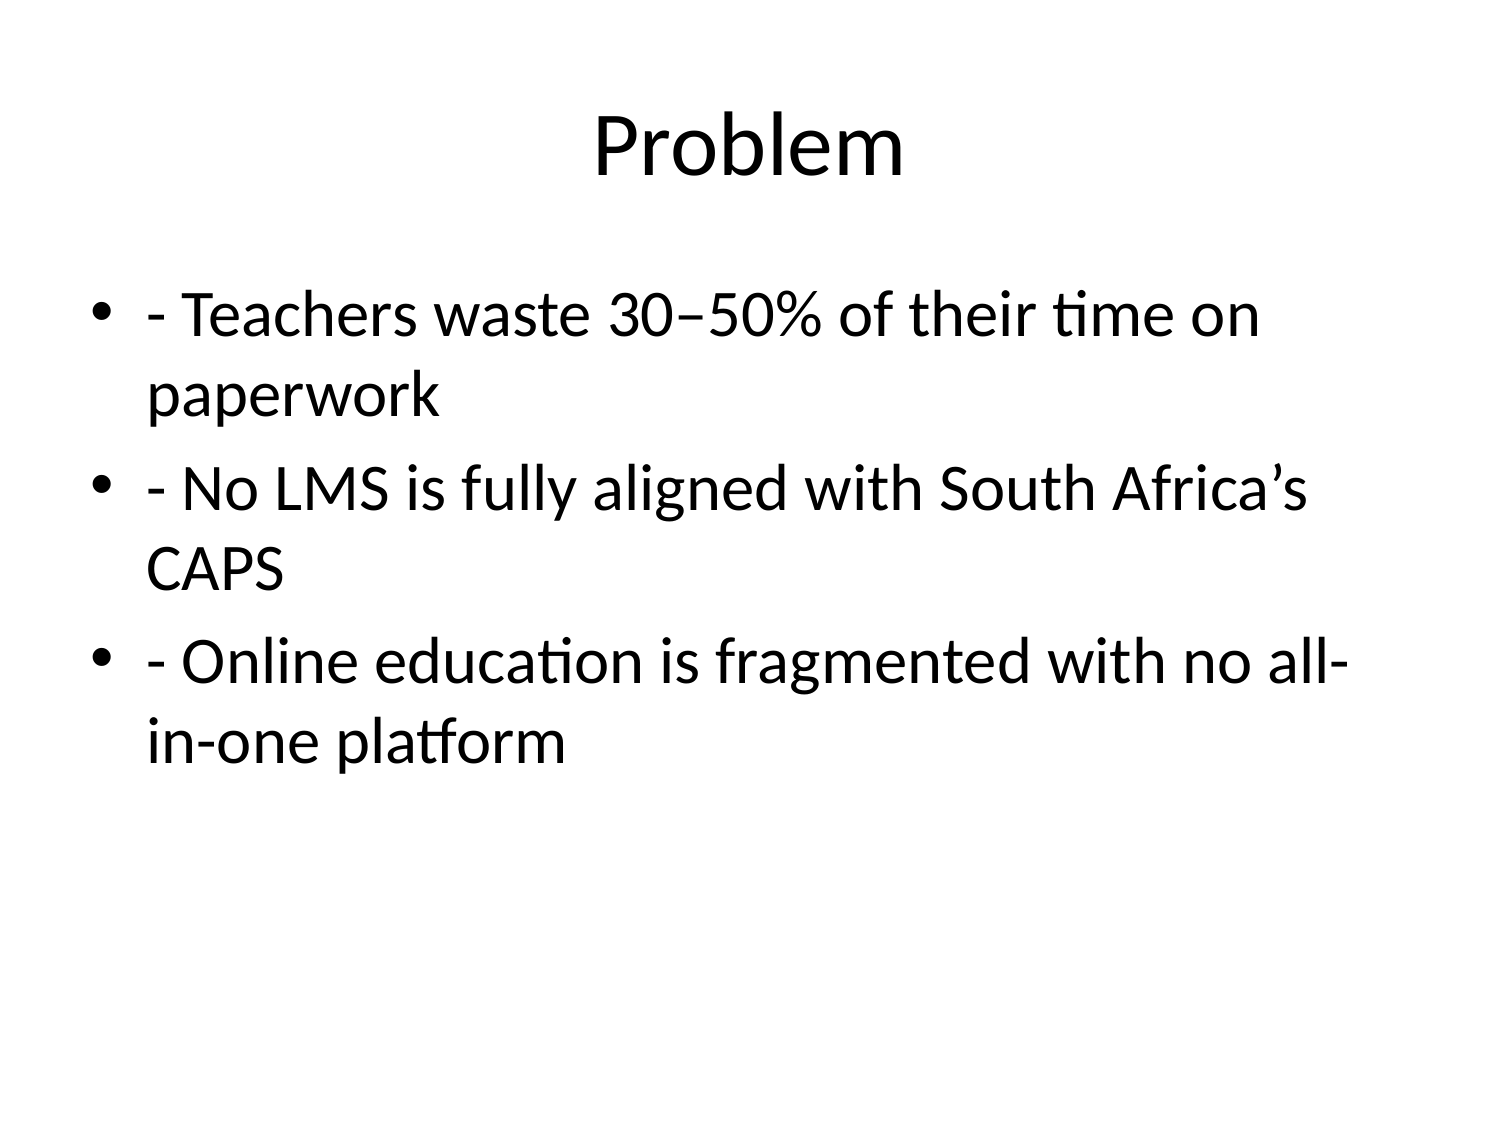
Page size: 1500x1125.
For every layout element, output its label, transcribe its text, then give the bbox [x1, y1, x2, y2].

list - Teachers waste 30–50% of their time on paperwork - No LMS is fully aligned with South Africa’s CAPS - Online education is fragmented with no all-in-one platform [75, 262, 1425, 1005]
title Problem [75, 45, 1425, 233]
